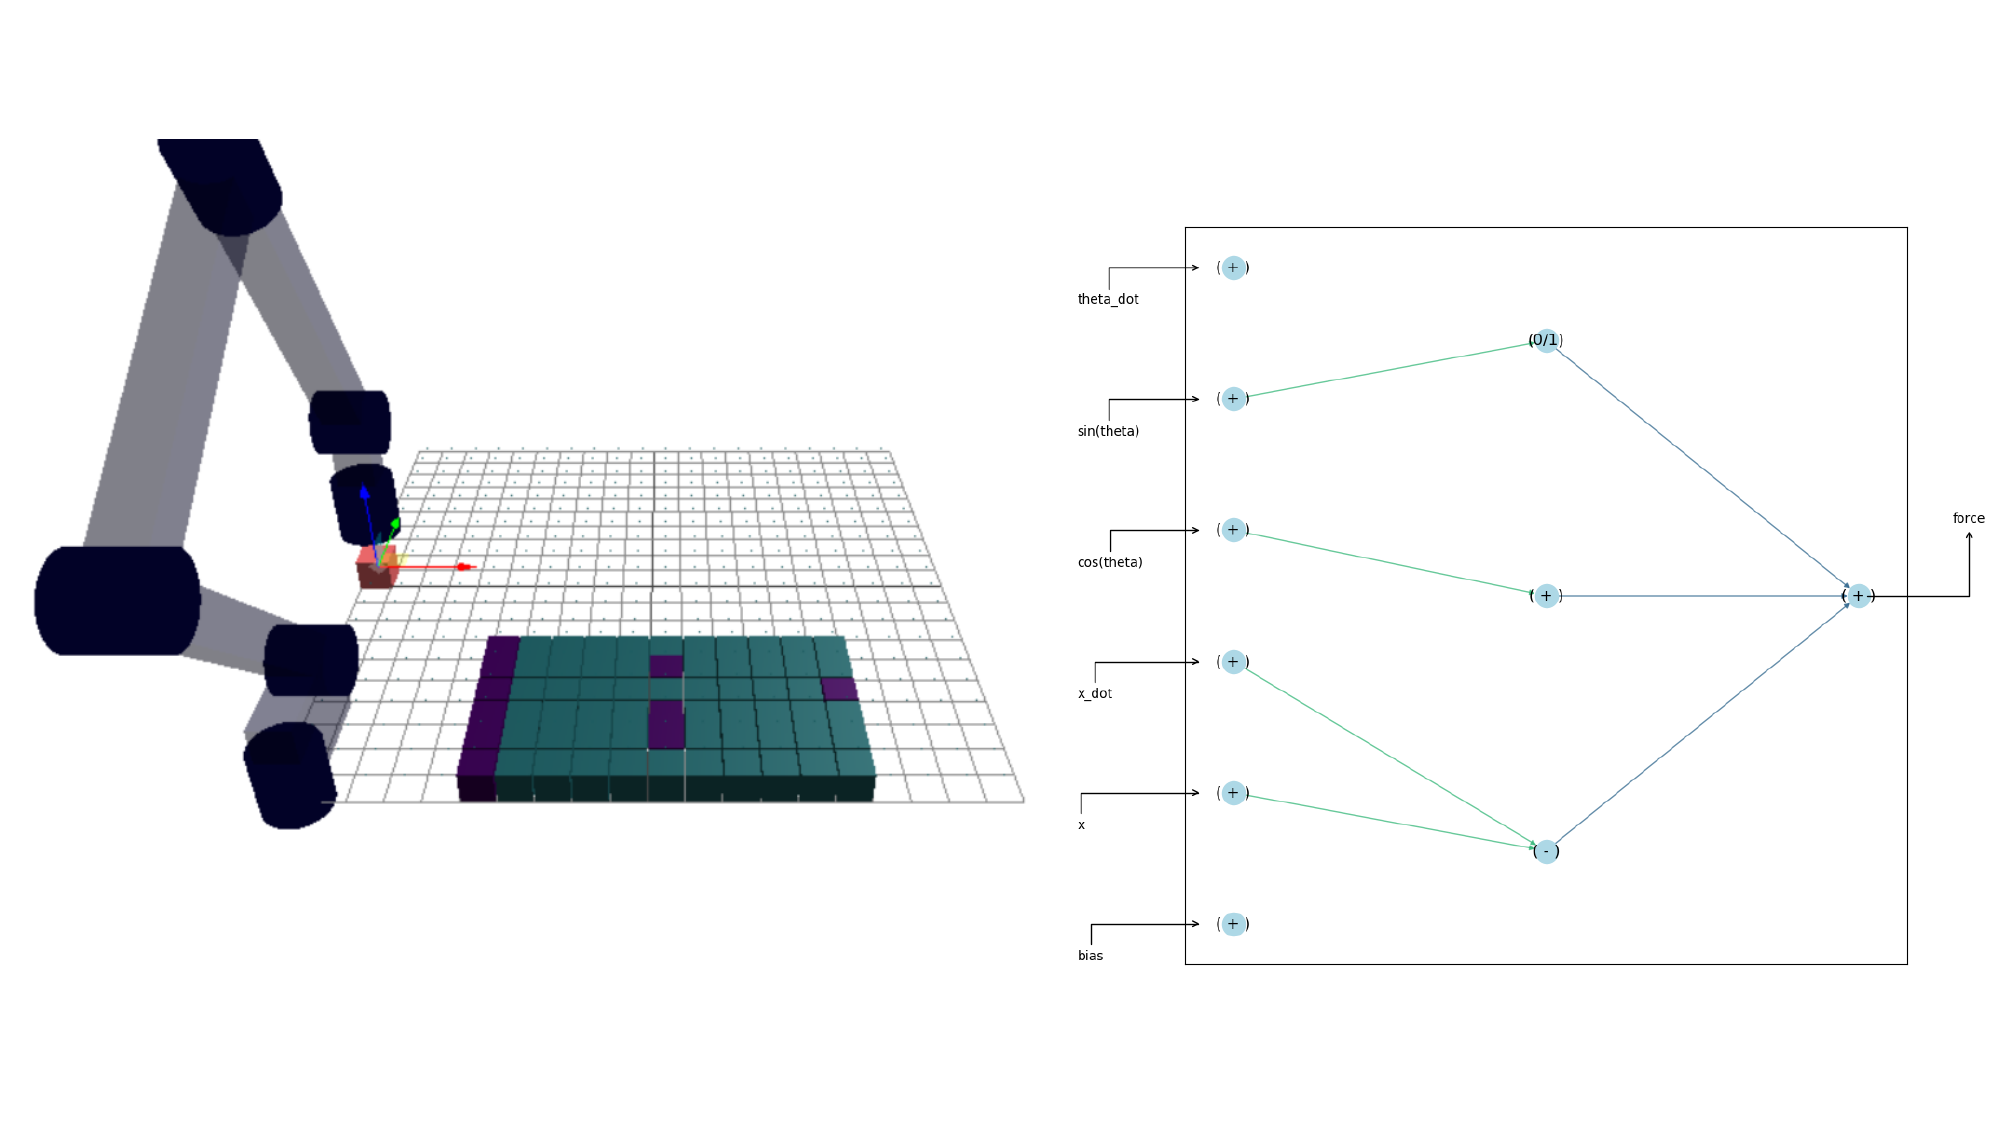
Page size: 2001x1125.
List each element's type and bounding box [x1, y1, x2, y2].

picture [0, 112, 2000, 1069]
